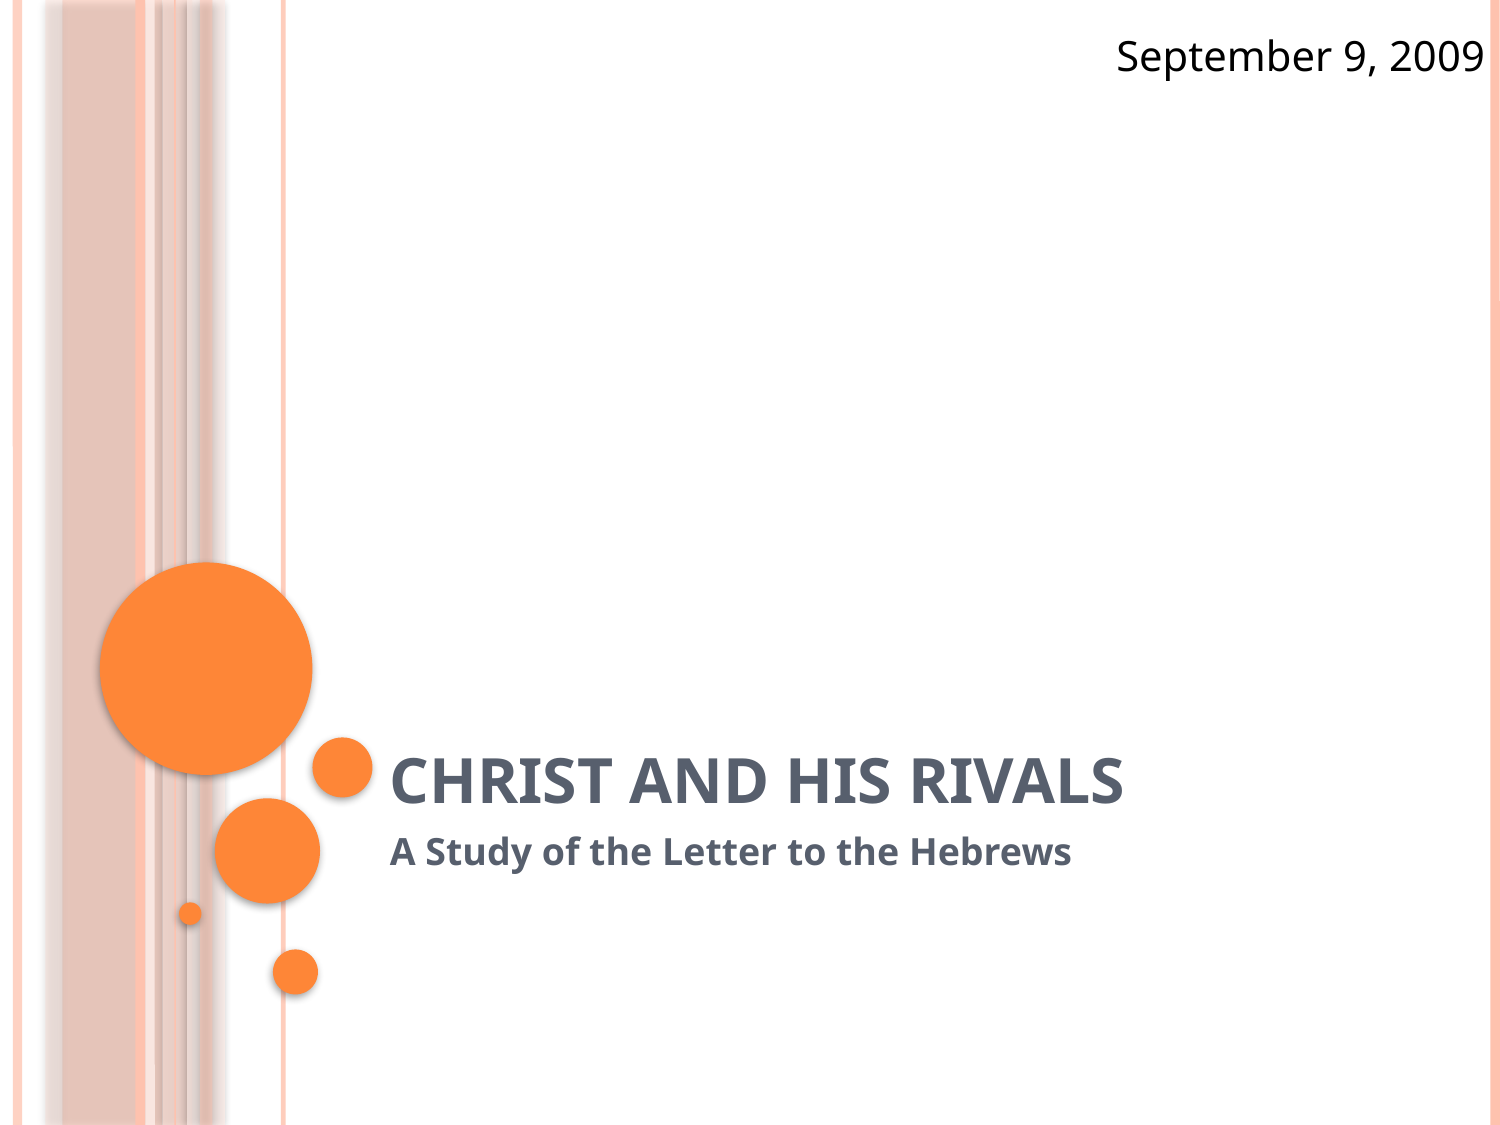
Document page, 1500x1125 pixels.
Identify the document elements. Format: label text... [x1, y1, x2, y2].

text_box September 9, 2009 [974, 0, 1500, 88]
subtitle A Study of the Letter to the Hebrews [375, 820, 1388, 1046]
title Christ and His Rivals [375, 512, 1388, 820]
